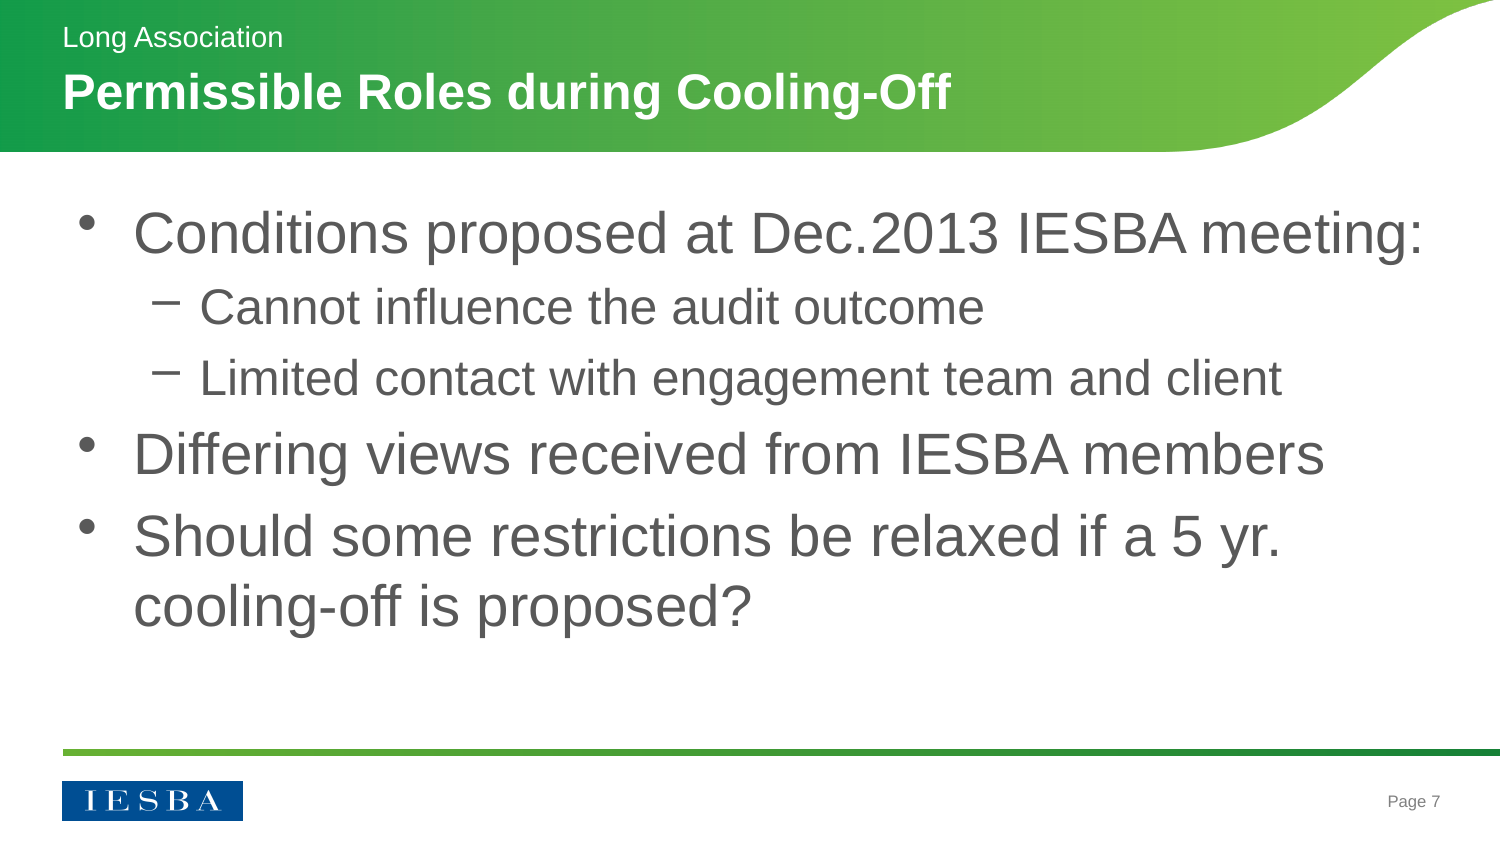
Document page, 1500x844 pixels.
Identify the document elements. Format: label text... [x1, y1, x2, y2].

title Permissible Roles during Cooling-Off [62, 56, 1300, 122]
picture [62, 781, 243, 821]
list Conditions proposed at Dec.2013 IESBA meeting: Cannot influence the audit outcome Limited contact with engagement team and client Differing views received from IESBA members Should some restrictions be relaxed if a 5 yr. cooling-off is proposed? [62, 187, 1450, 694]
subtitle Long Association [62, 18, 500, 47]
picture [0, 0, 1497, 152]
